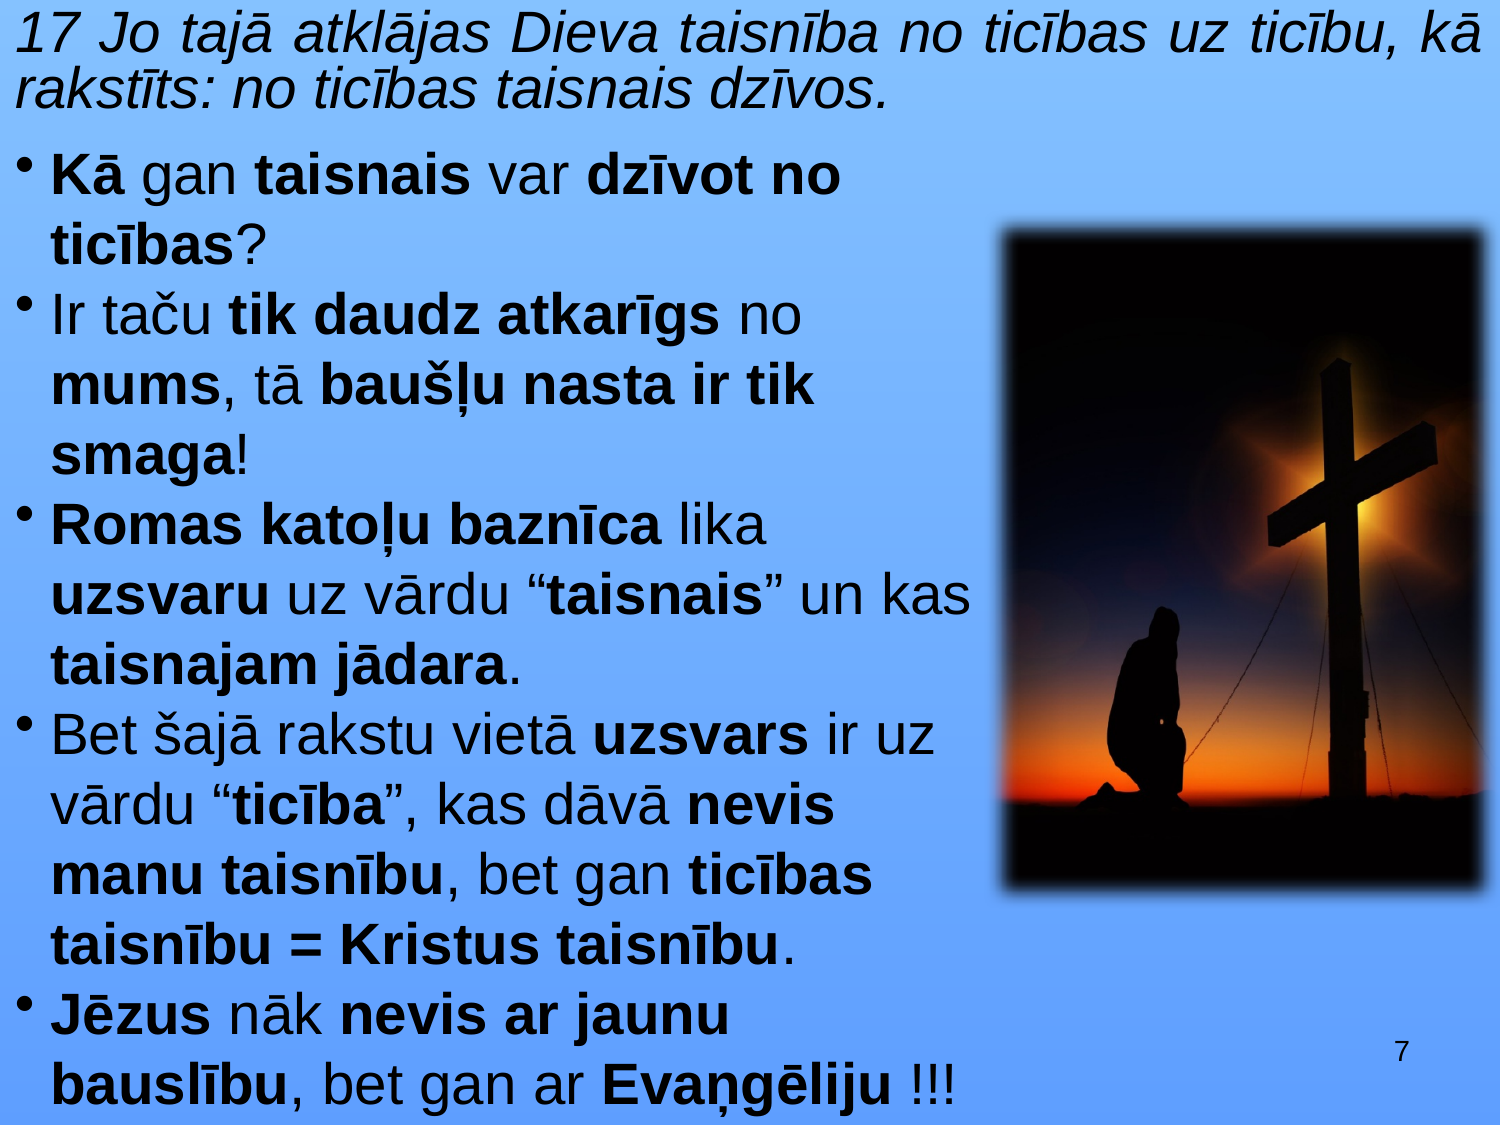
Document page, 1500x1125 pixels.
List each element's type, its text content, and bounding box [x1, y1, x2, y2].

picture [984, 210, 1500, 909]
slide_number 7 [1074, 1024, 1426, 1103]
text_box Kā gan taisnais var dzīvot no ticības? Ir taču tik daudz atkarīgs no mums, tā baušļu nasta ir tik smaga! Romas katoļu baznīca lika uzsvaru uz vārdu “taisnais” un kas taisnajam jādara. Bet šajā rakstu vietā uzsvars ir uz vārdu “ticība”, kas dāvā nevis manu taisnību, bet gan ticības taisnību = Kristus taisnību. Jēzus nāk nevis ar jaunu bauslību, bet gan ar Evaņgēliju !!! [0, 128, 997, 1124]
list 17 Jo tajā atklājas Dieva taisnība no ticības uz ticību, kā rakstīts: no ticības taisnais dzīvos. [0, 0, 1500, 178]
